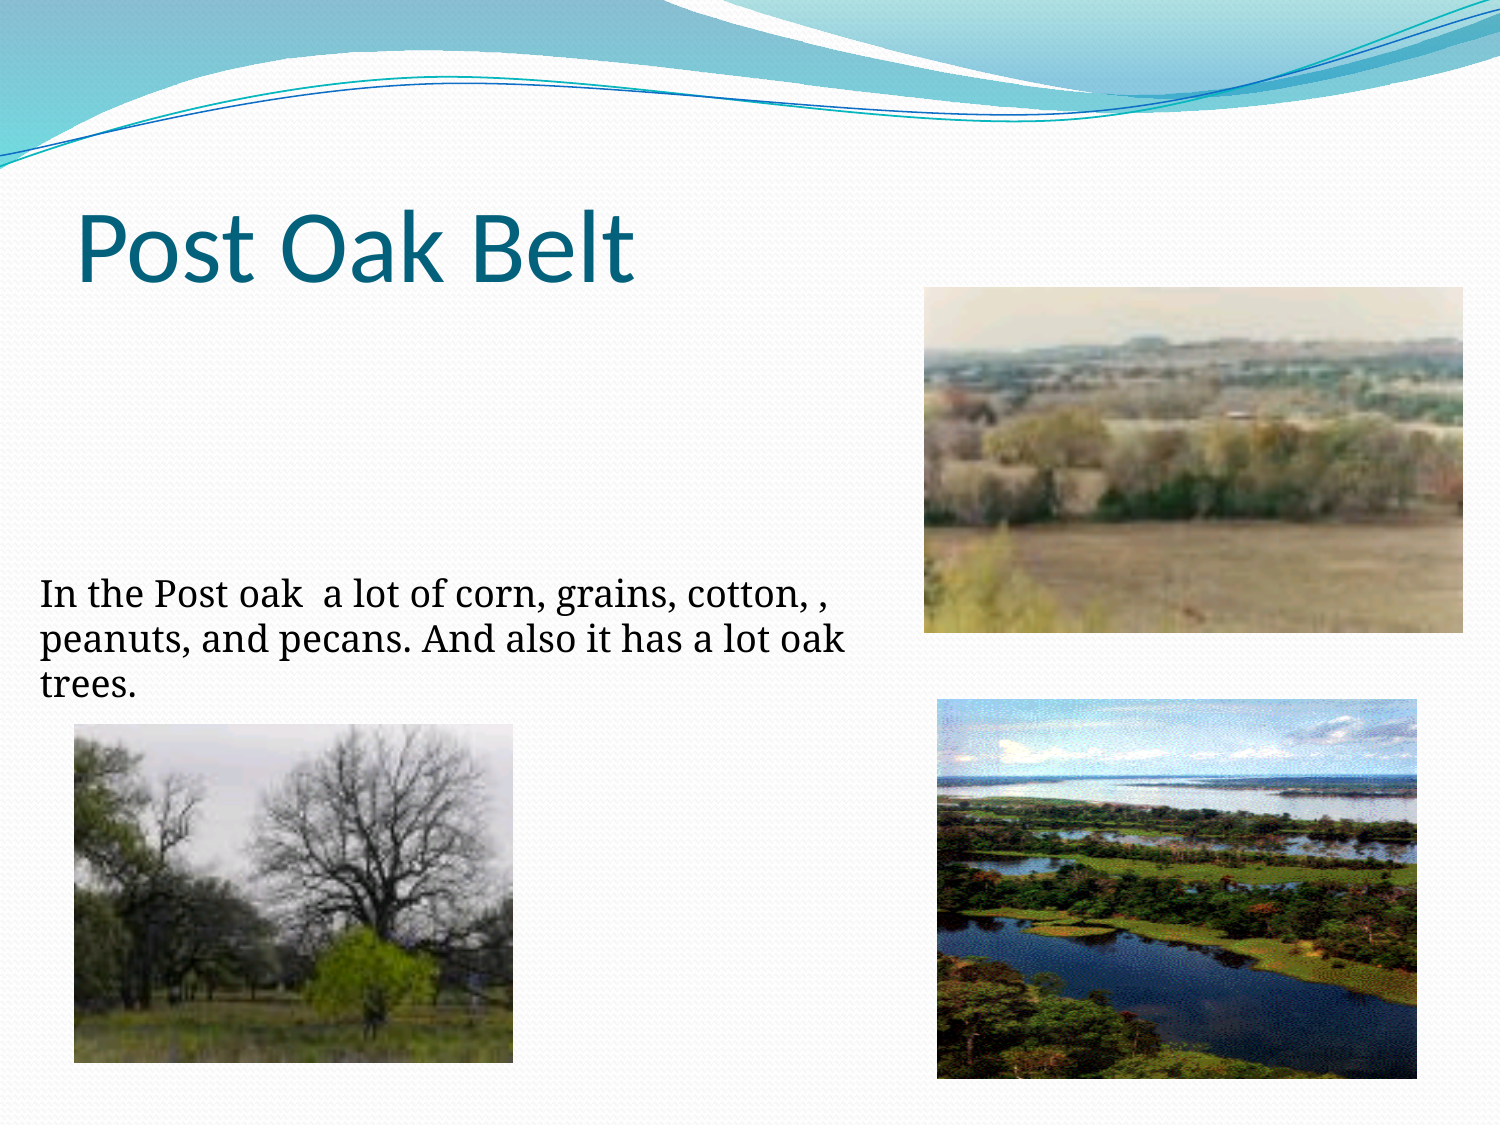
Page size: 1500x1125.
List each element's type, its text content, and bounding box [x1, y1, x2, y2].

picture [74, 724, 513, 1063]
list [937, 699, 1417, 1080]
text_box In the Post oak a lot of corn, grains, cotton, , peanuts, and pecans. And also it has a lot oak trees. [24, 562, 888, 713]
title Post Oak Belt [75, 115, 1425, 303]
picture [924, 287, 1464, 633]
